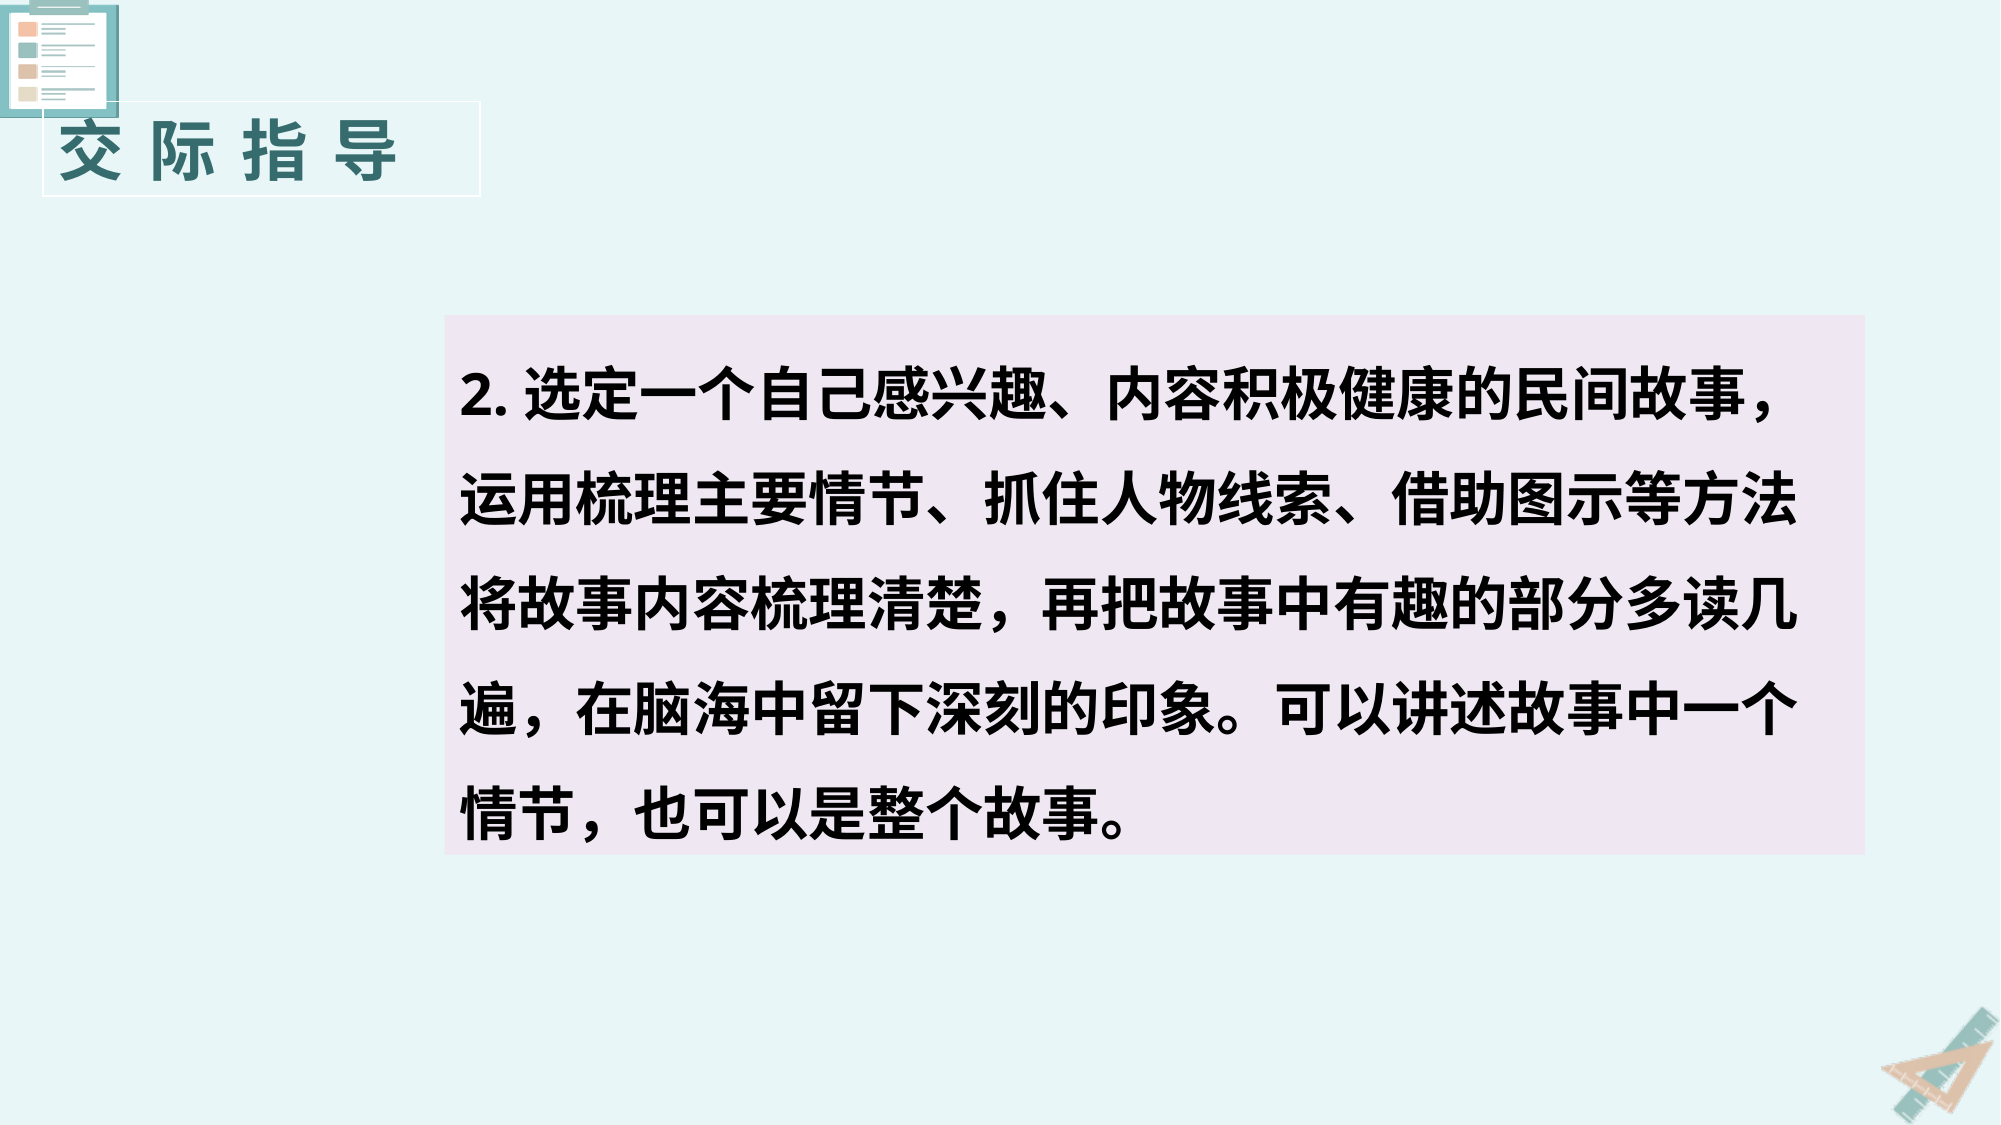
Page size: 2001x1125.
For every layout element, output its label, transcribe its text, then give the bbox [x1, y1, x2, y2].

picture [0, 0, 119, 119]
picture [1881, 1006, 2000, 1125]
text_box 2.选定一个自己感兴趣、内容积极健康的民间故事，运用梳理主要情节、抓住人物线索、借助图示等方法将故事内容梳理清楚，再把故事中有趣的部分多读几遍，在脑海中留下深刻的印象。可以讲述故事中一个情节，也可以是整个故事。 [444, 315, 1865, 855]
text_box 交际指导 [43, 101, 480, 196]
